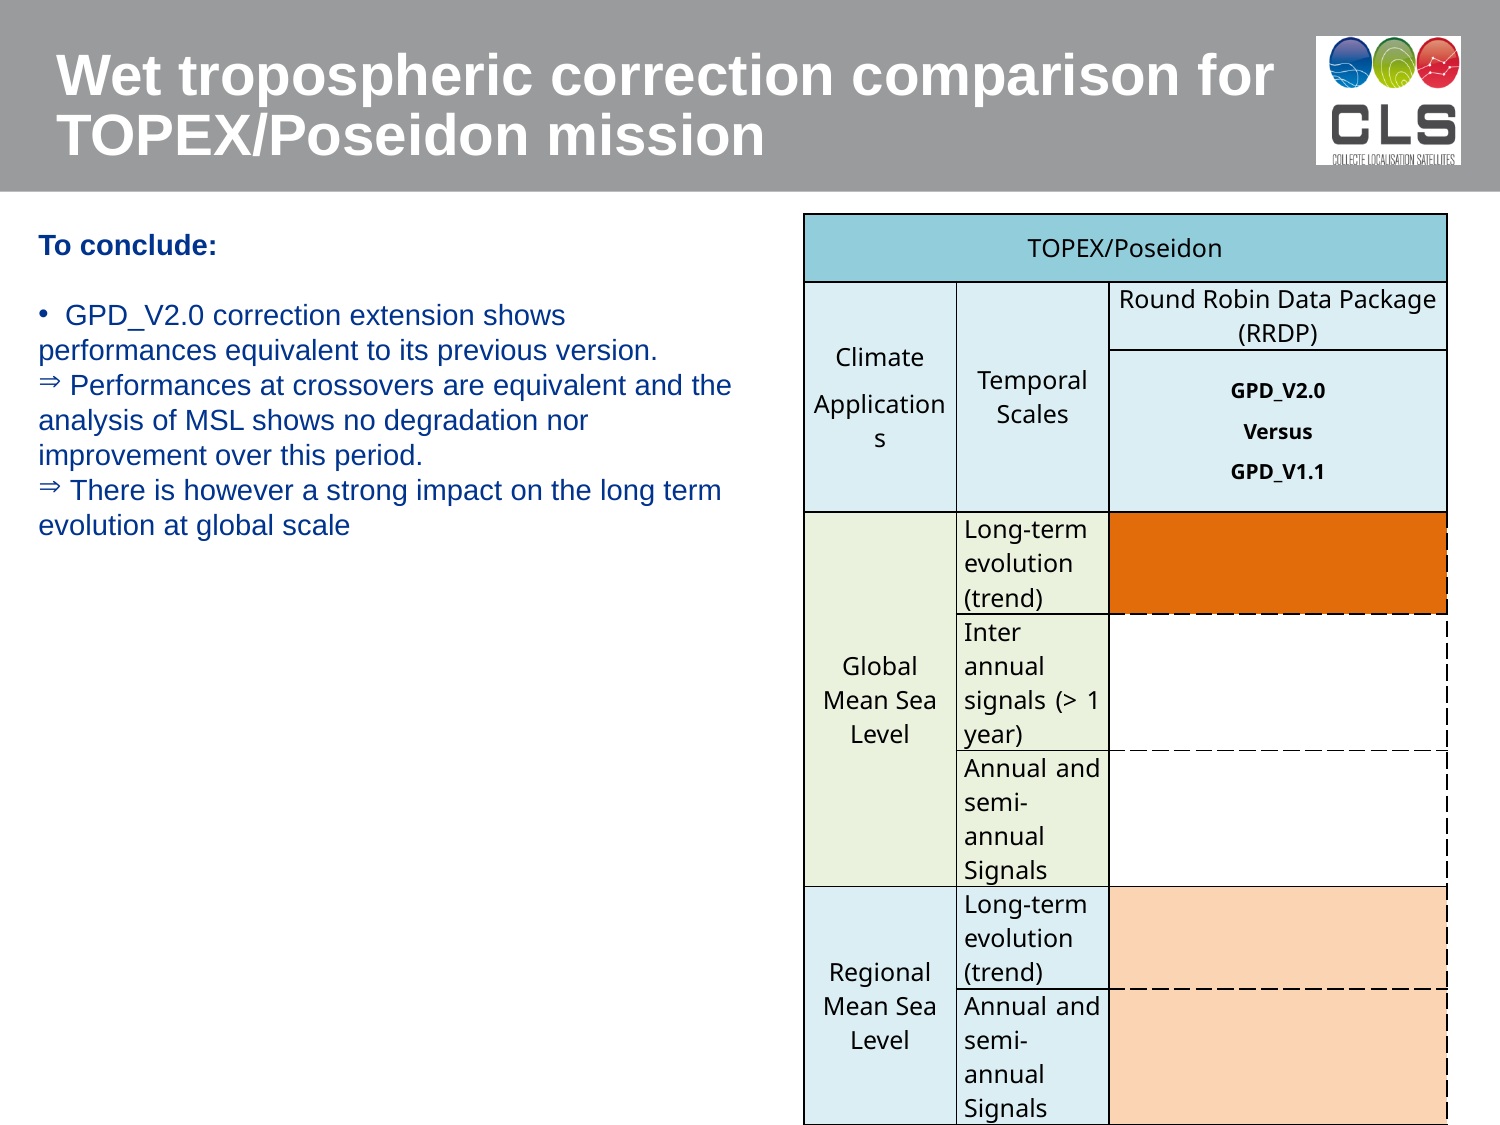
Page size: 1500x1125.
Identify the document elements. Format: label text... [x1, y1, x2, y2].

text_box Wet tropospheric correction comparison for TOPEX/Poseidon mission [41, 40, 1314, 172]
table_cell Long-term evolution (trend) [957, 513, 1108, 613]
table_cell Regional Mean Sea Level [805, 887, 956, 1124]
table_cell Long-term evolution (trend) [957, 887, 1108, 988]
table_cell [1110, 887, 1447, 989]
table_cell Round Robin Data Package (RRDP) [1110, 283, 1446, 349]
table_header TOPEX/Poseidon [805, 215, 1446, 281]
table_cell [1110, 750, 1447, 886]
table_cell Annual and semi-annual Signals [957, 990, 1108, 1124]
table_cell GPD_V2.0 Versus GPD_V1.1 [1110, 351, 1446, 511]
table_cell [1110, 614, 1447, 750]
picture [1316, 35, 1461, 166]
table_cell [1110, 989, 1447, 1124]
table_cell Temporal Scales [957, 283, 1108, 511]
text_box [0, 0, 1500, 192]
table_cell Inter annual signals (> 1 year) [957, 615, 1108, 750]
text_box To conclude: GPD_V2.0 correction extension shows performances equivalent to its previous version. Performances at crossovers are equivalent and the analysis of MSL shows no degradation nor improvement over this period. There is however a strong impact on the long term evolution at global scale [23, 219, 757, 1104]
table_cell Annual and semi-annual Signals [957, 751, 1108, 886]
table_cell Climate Applications [805, 283, 956, 511]
table_cell Global Mean Sea Level [805, 513, 956, 886]
table_cell [1110, 513, 1447, 614]
